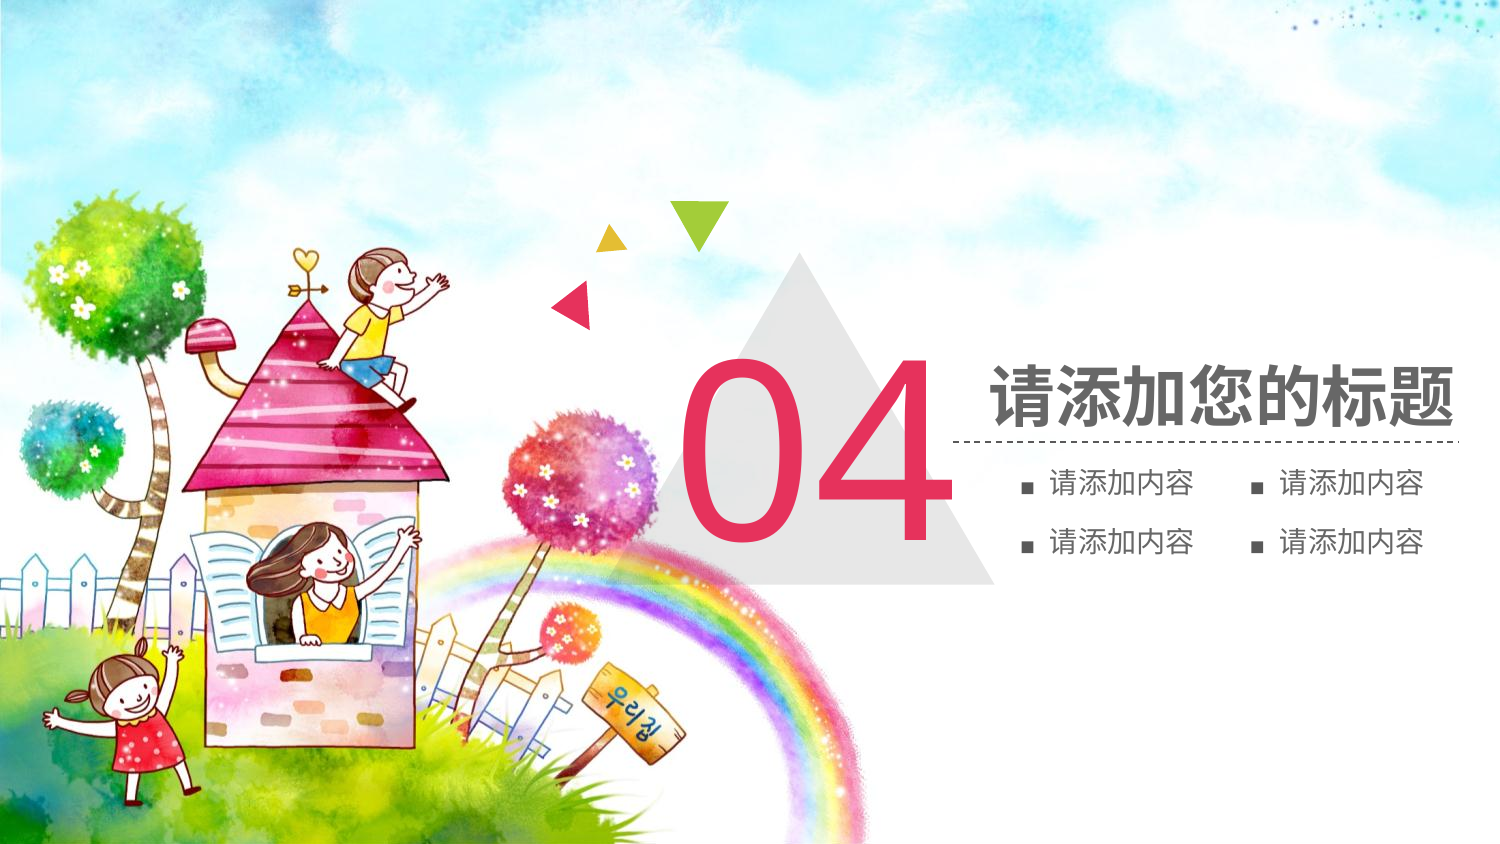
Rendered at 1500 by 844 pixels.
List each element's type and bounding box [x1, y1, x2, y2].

text_box [1251, 516, 1442, 568]
text_box [1251, 457, 1442, 509]
picture [0, 0, 1500, 844]
text_box [1021, 516, 1212, 568]
text_box [1021, 457, 1212, 509]
